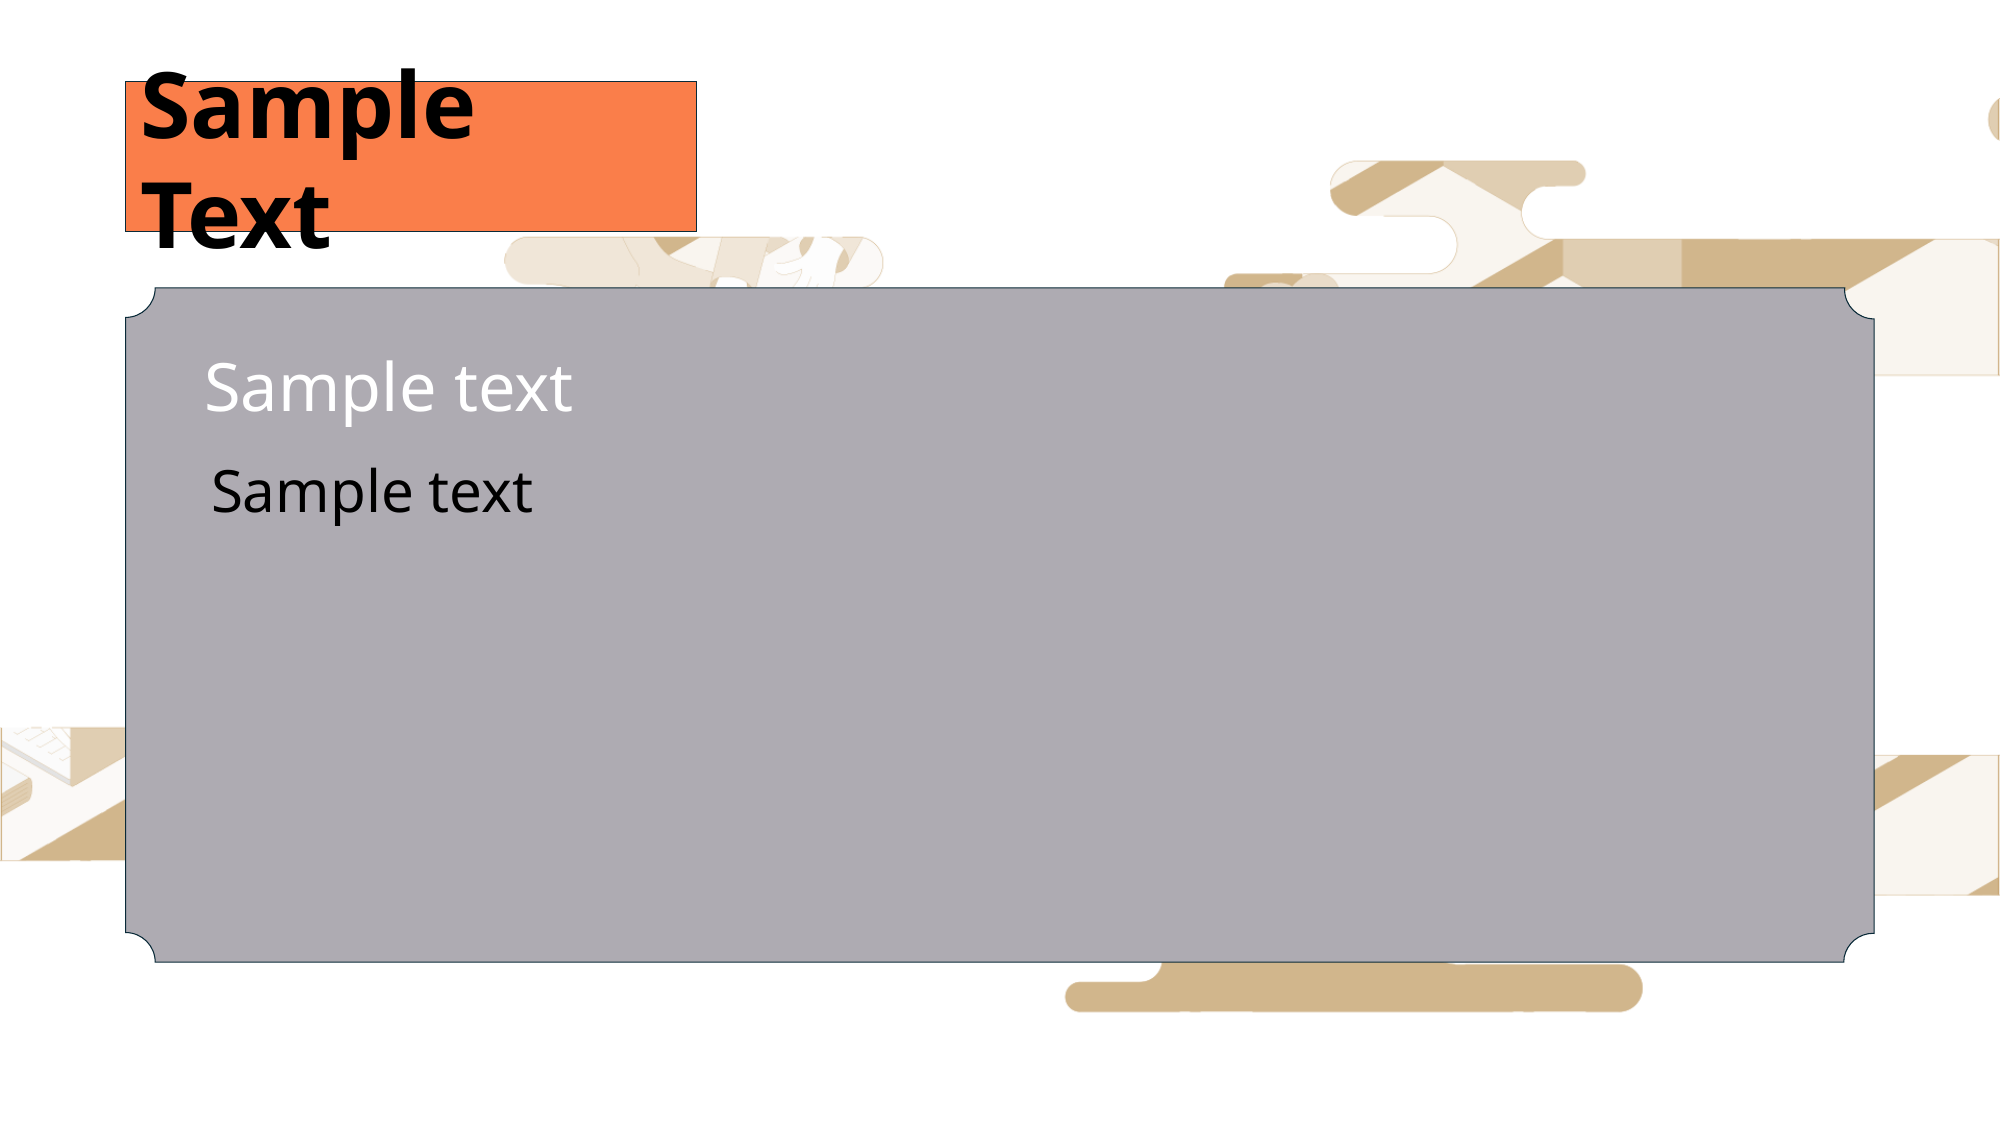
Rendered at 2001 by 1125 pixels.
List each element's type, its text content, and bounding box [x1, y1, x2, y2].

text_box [125, 287, 1875, 963]
picture [0, 0, 2000, 1125]
text_box Sample Text [124, 80, 698, 233]
